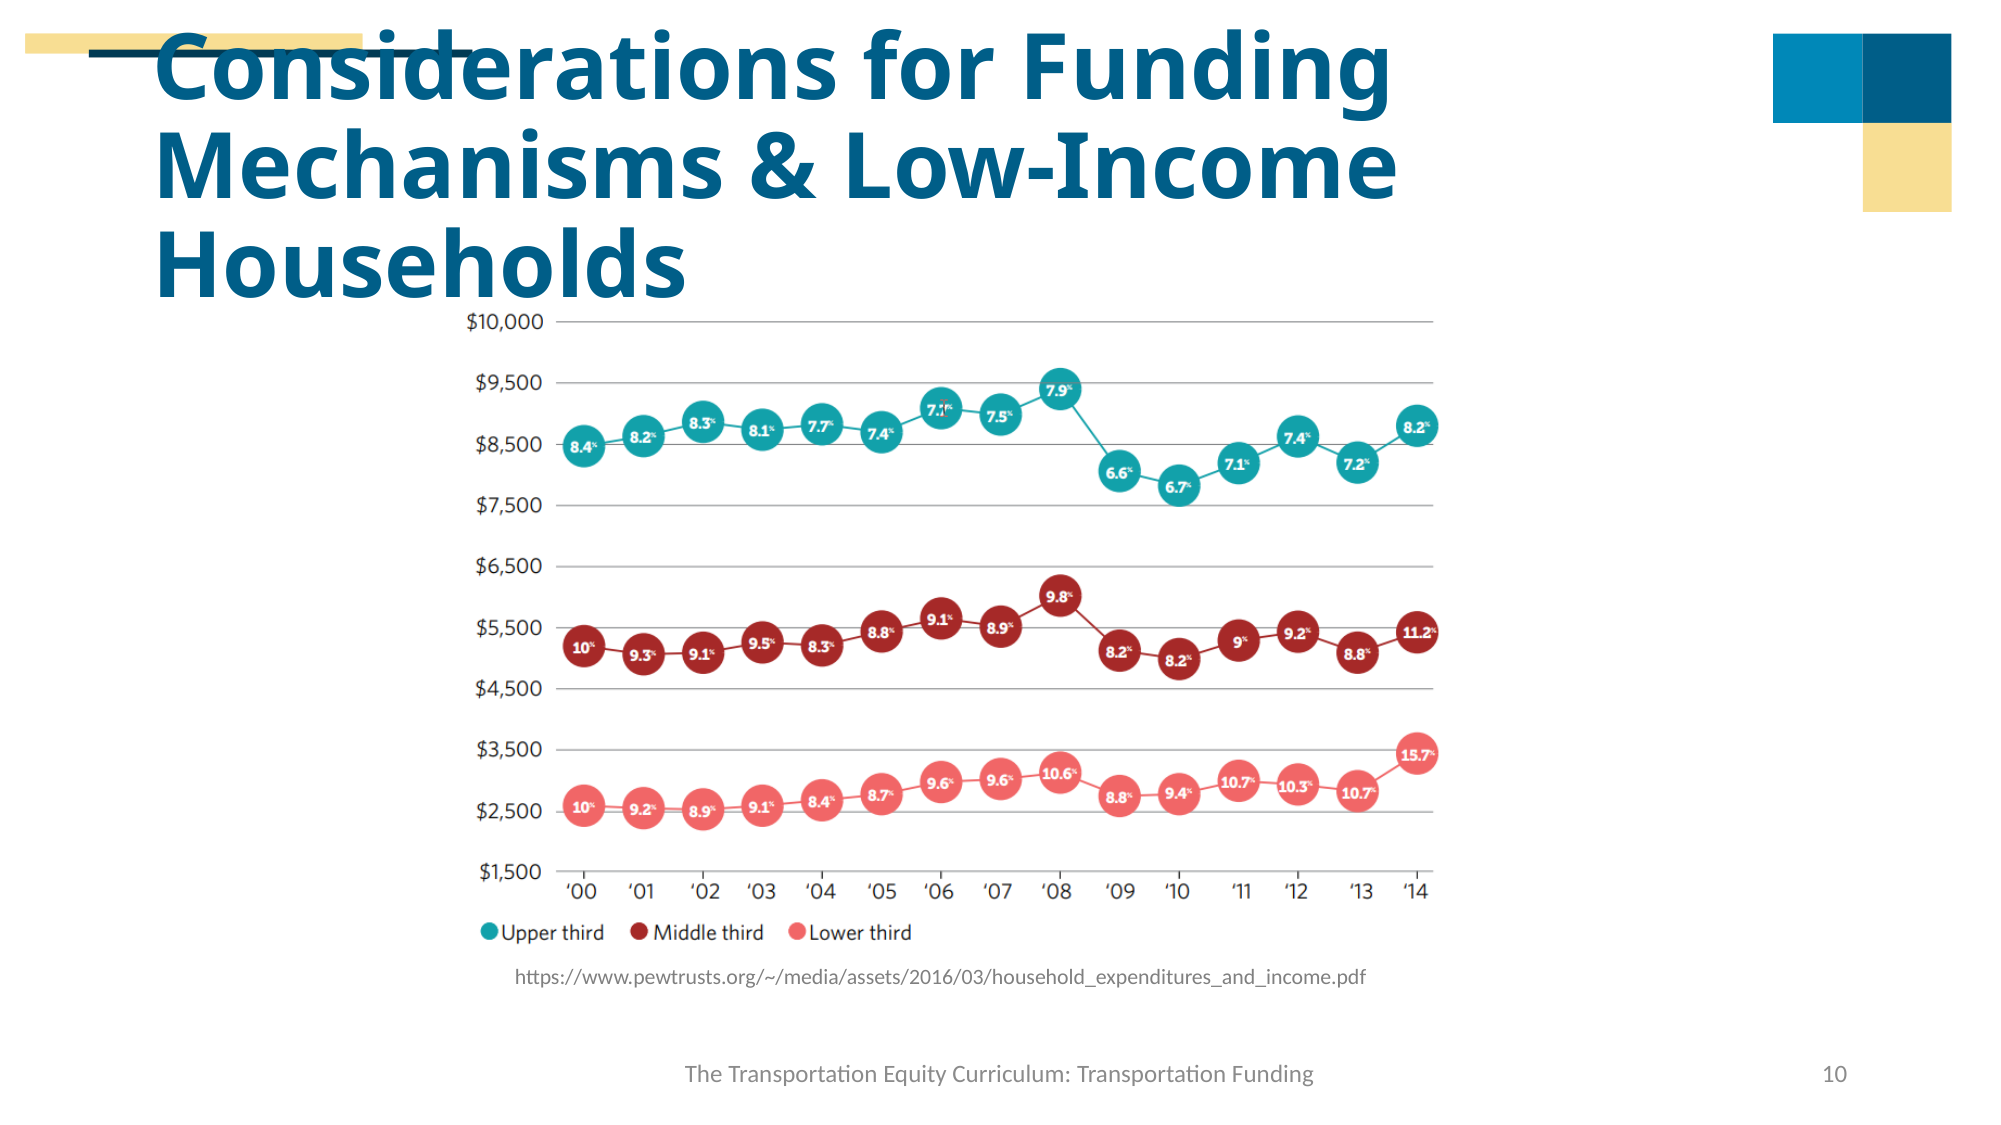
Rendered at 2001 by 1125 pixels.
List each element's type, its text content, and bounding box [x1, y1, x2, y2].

slide_number 10 [1412, 1042, 1863, 1103]
title Considerations for Funding Mechanisms & Low-Income Households [137, 59, 1863, 278]
footer The Transportation Equity Curriculum: Transportation Funding [662, 1042, 1338, 1103]
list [454, 304, 1471, 955]
text_box https://www.pewtrusts.org/~/media/assets/2016/03/household_expenditures_and_income.pdf [500, 954, 1500, 996]
